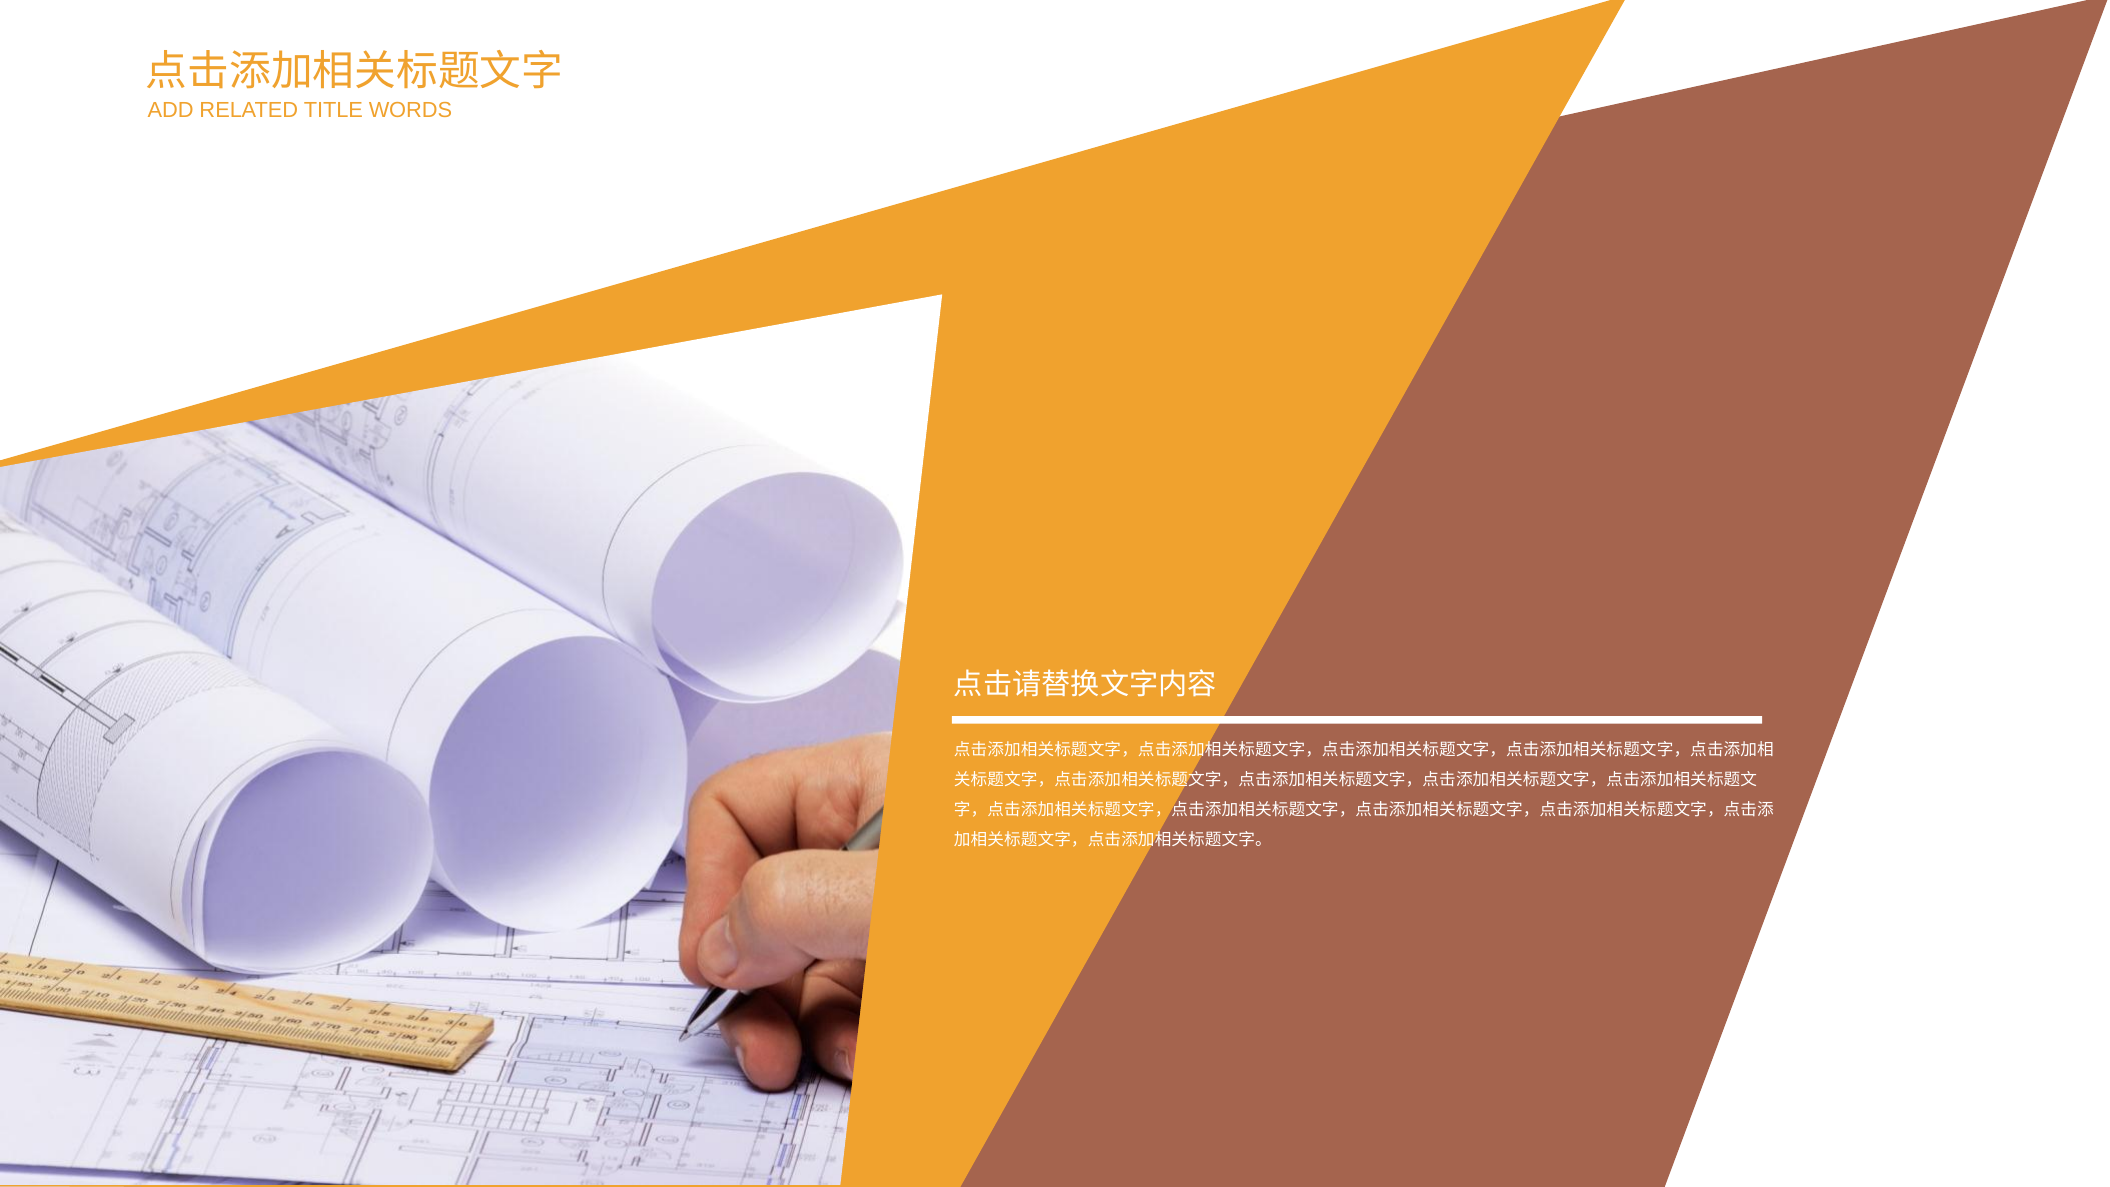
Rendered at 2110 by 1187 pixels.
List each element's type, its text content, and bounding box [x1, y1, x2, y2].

text_box 点击请替换文字内容 [939, 640, 1303, 708]
text_box [0, 0, 1626, 1187]
text_box ADD RELATED TITLE WORDS [147, 96, 453, 123]
text_box [951, 715, 1763, 725]
text_box 点击添加相关标题文字 [145, 43, 564, 95]
text_box [963, 856, 1790, 1187]
text_box 点击添加相关标题文字，点击添加相关标题文字，点击添加相关标题文字，点击添加相关标题文字，点击添加相关标题文字，点击添加相关标题文字，点击添加相关标题文字，点击添加相关标题文字，点击添加相关标题文字，点击添加相关标题文字，点击添加相关标题文字，点击添加相关标题文字，点击添加相关标题文字，点击添加相关标题文字，点击添加相关标题文字。 [939, 721, 1799, 856]
text_box [0, 293, 944, 1186]
text_box [1227, 0, 2109, 830]
